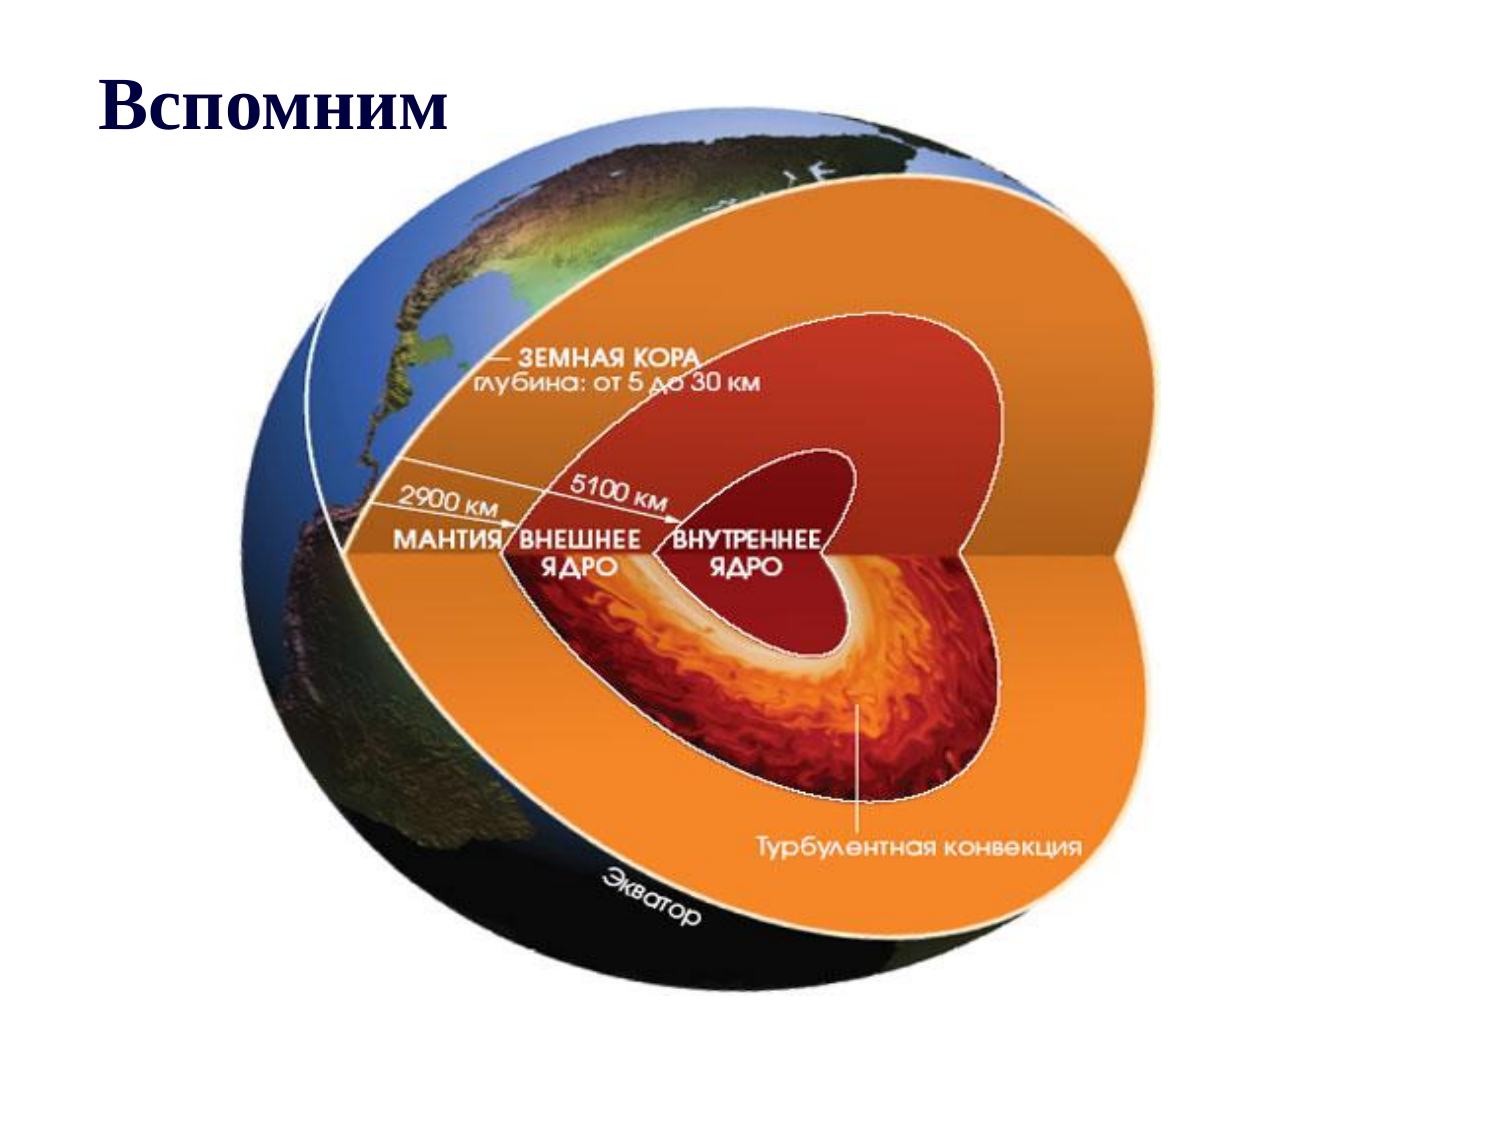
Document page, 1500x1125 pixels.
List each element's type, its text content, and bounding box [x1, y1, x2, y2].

picture [234, 105, 1161, 997]
text_box Вспомним [84, 46, 465, 152]
